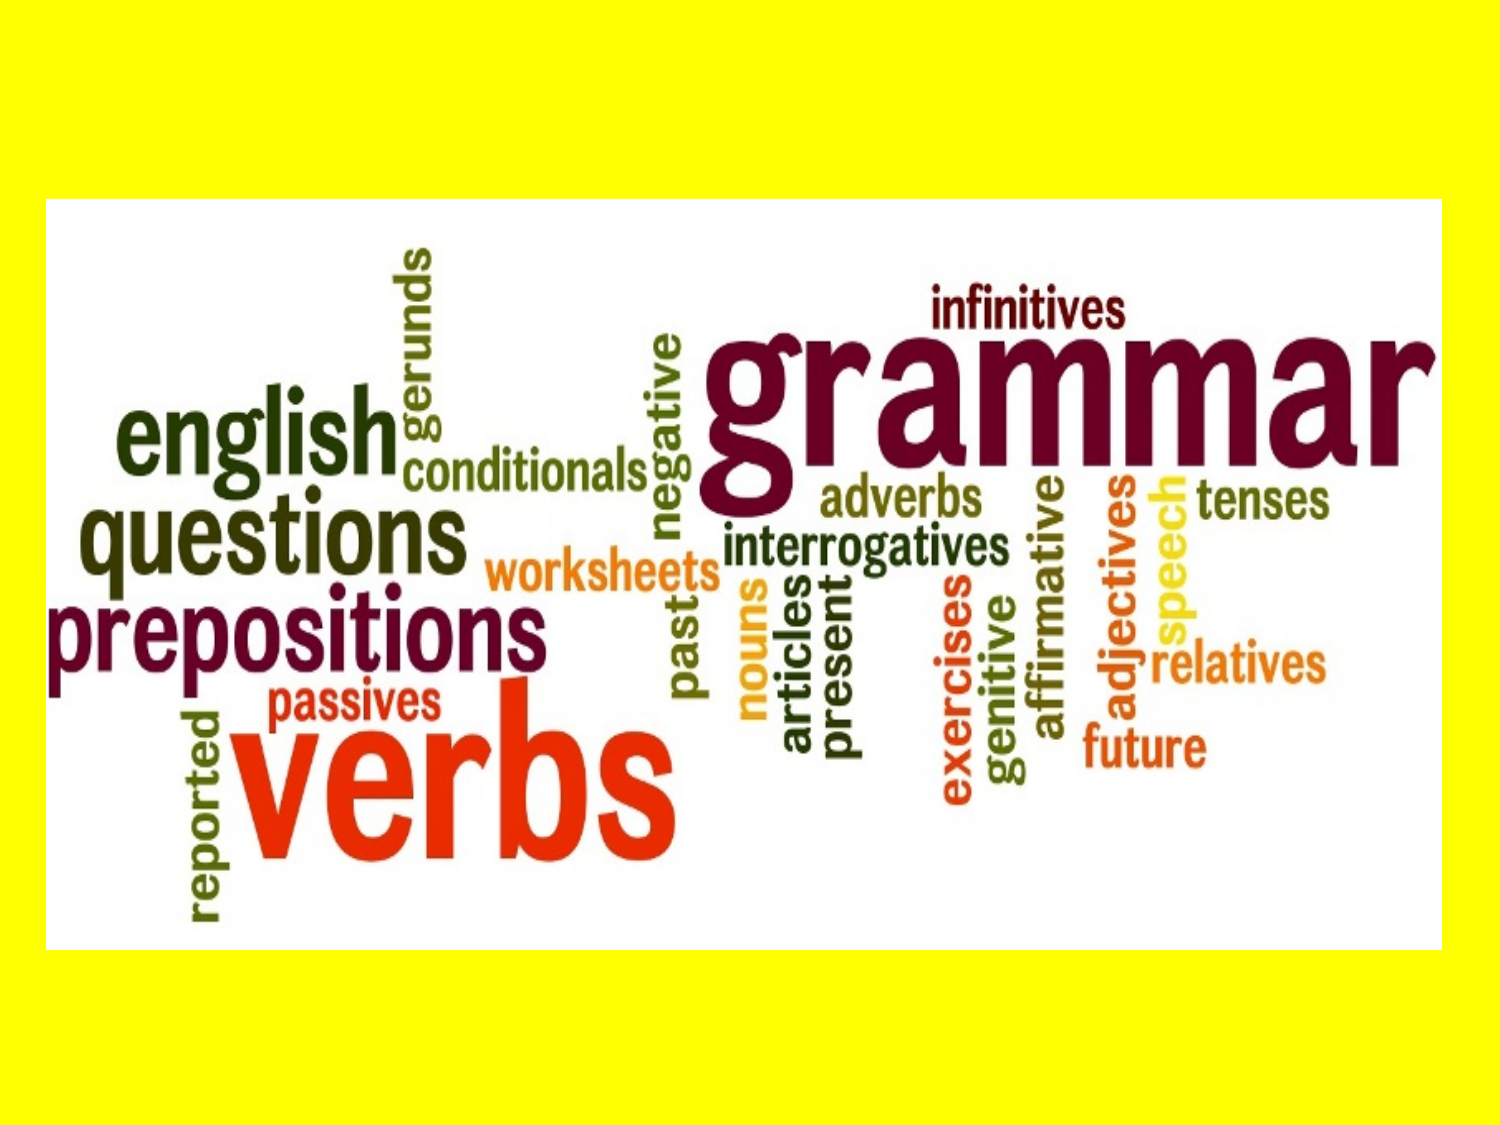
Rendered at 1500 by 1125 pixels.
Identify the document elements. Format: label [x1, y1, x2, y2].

picture [46, 198, 1442, 950]
